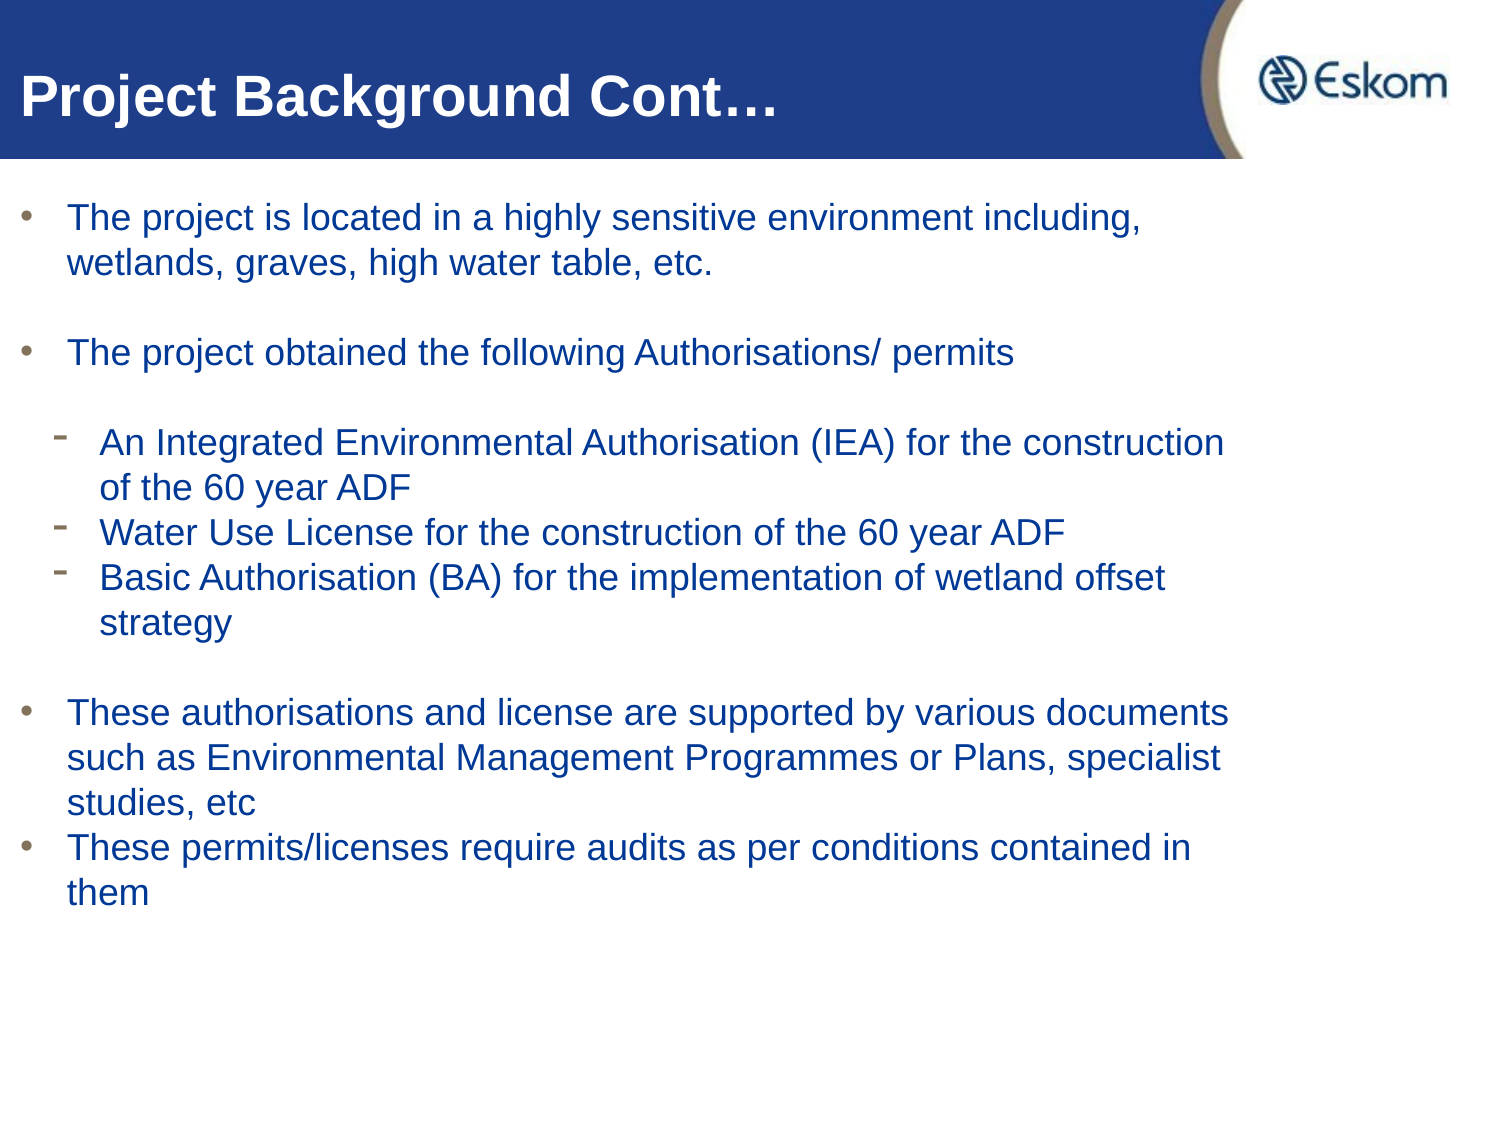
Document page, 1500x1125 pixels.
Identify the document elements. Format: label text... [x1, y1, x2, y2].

list The project is located in a highly sensitive environment including, wetlands, graves, high water table, etc. The project obtained the following Authorisations/ permits An Integrated Environmental Authorisation (IEA) for the construction of the 60 year ADF Water Use License for the construction of the 60 year ADF Basic Authorisation (BA) for the implementation of wetland offset strategy These authorisations and license are supported by various documents such as Environmental Management Programmes or Plans, specialist studies, etc These permits/licenses require audits as per conditions contained in them [19, 192, 1256, 1125]
picture [0, 0, 1246, 159]
title Project Background Cont… [20, 57, 1169, 129]
picture [1257, 55, 1450, 105]
